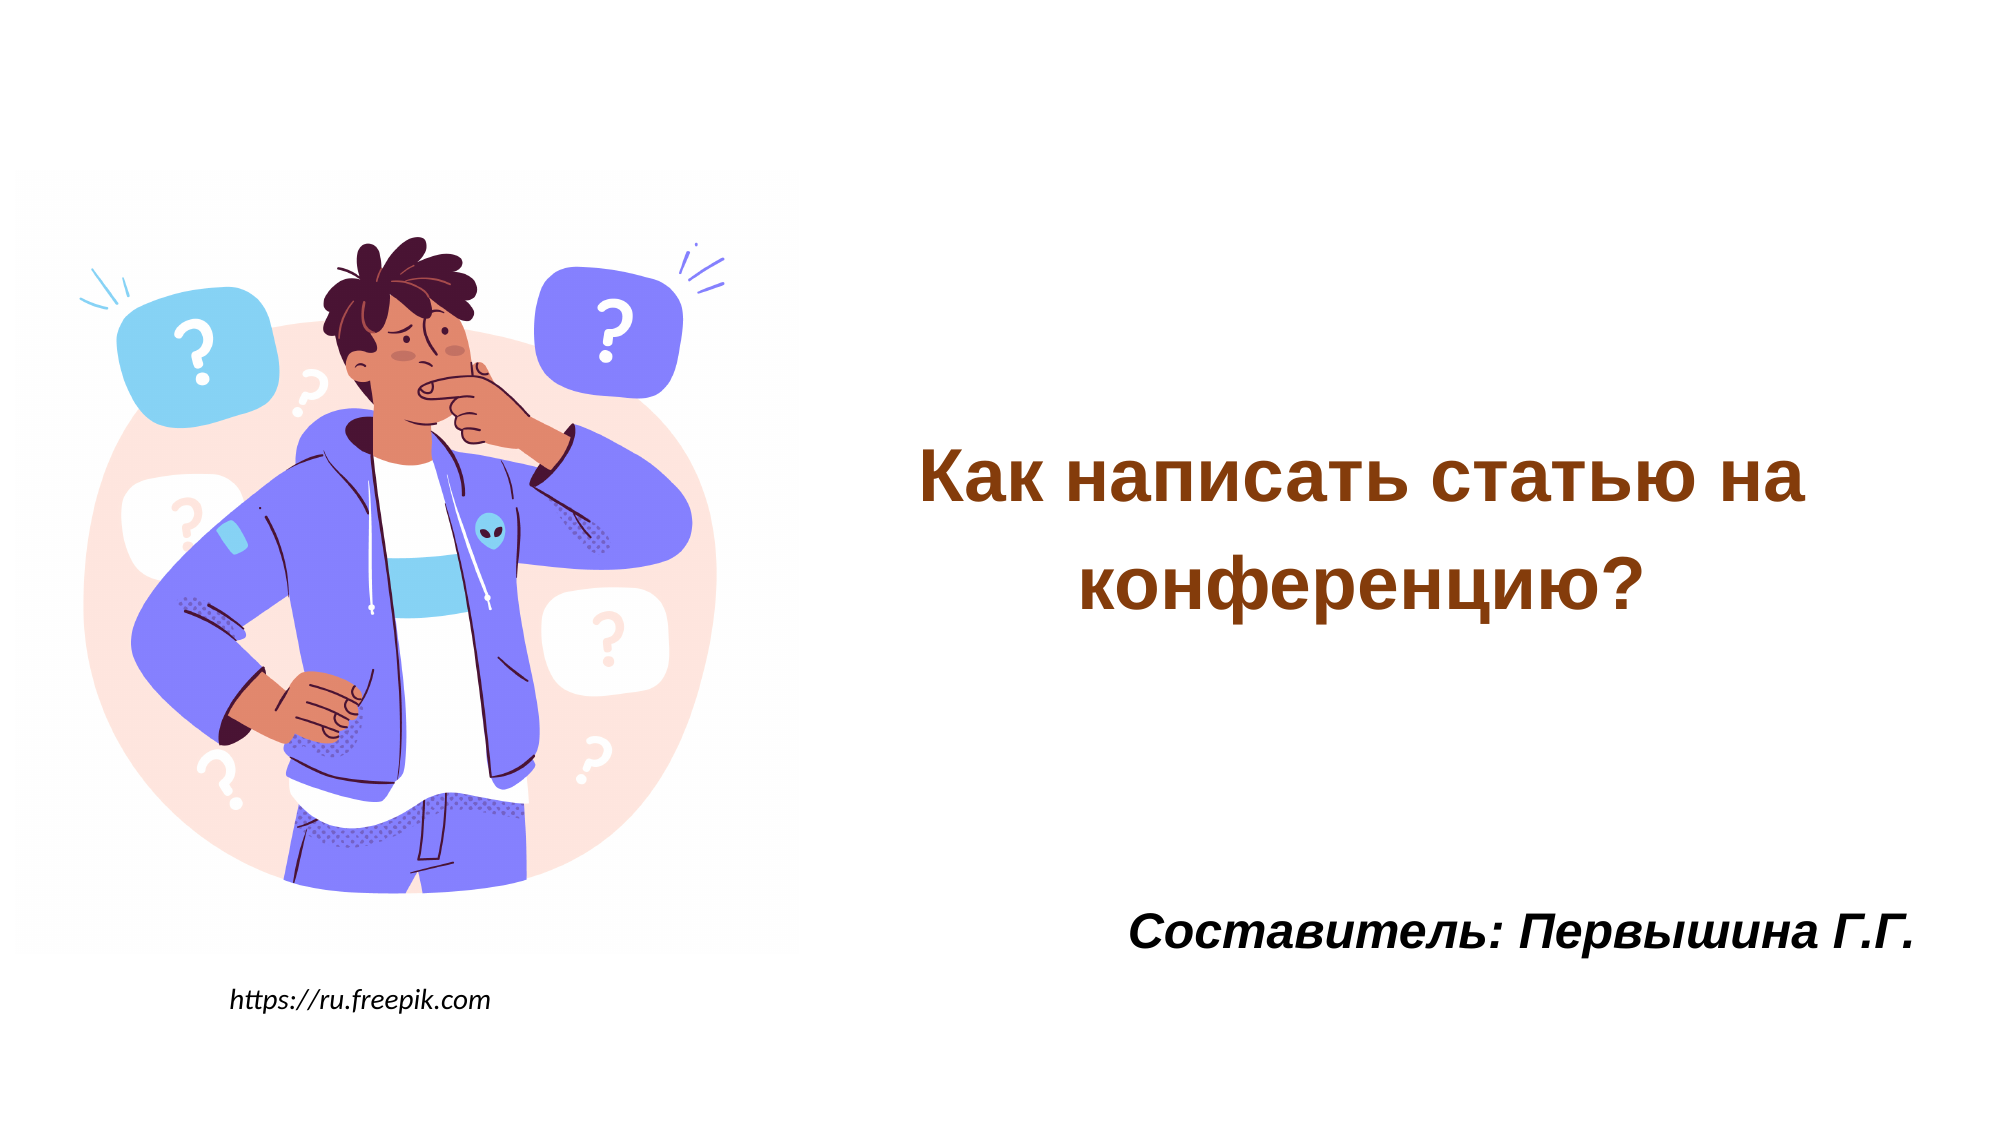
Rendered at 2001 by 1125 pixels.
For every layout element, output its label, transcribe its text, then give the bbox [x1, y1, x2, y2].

text_box Как написать статью на конференцию? [799, 321, 1972, 713]
text_box https://ru.freepik.com [56, 972, 665, 1023]
picture [15, 170, 799, 954]
text_box Составитель: Первышина Г.Г. [1113, 891, 1942, 966]
